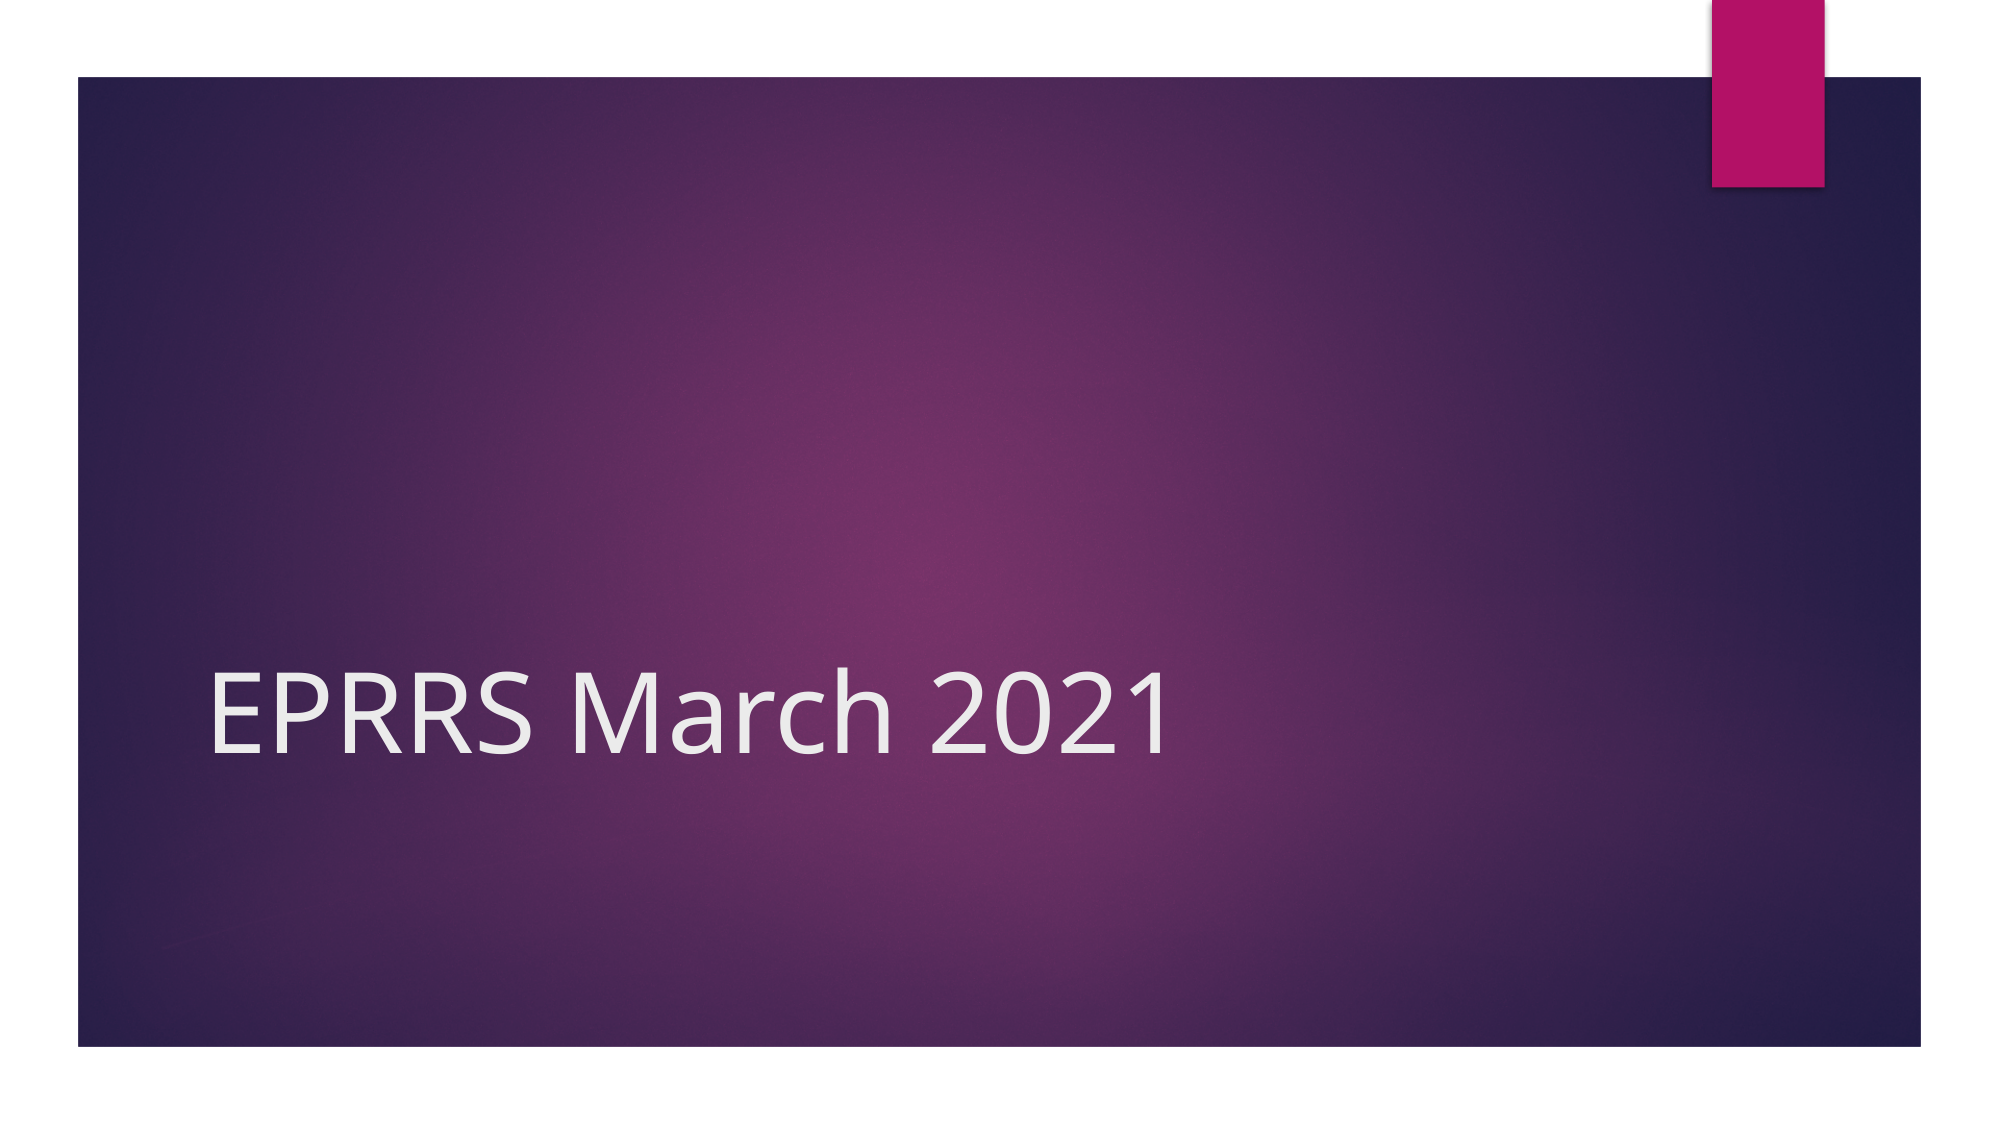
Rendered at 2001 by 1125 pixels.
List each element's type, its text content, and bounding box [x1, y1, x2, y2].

title EPRRS March 2021 [189, 344, 1638, 784]
